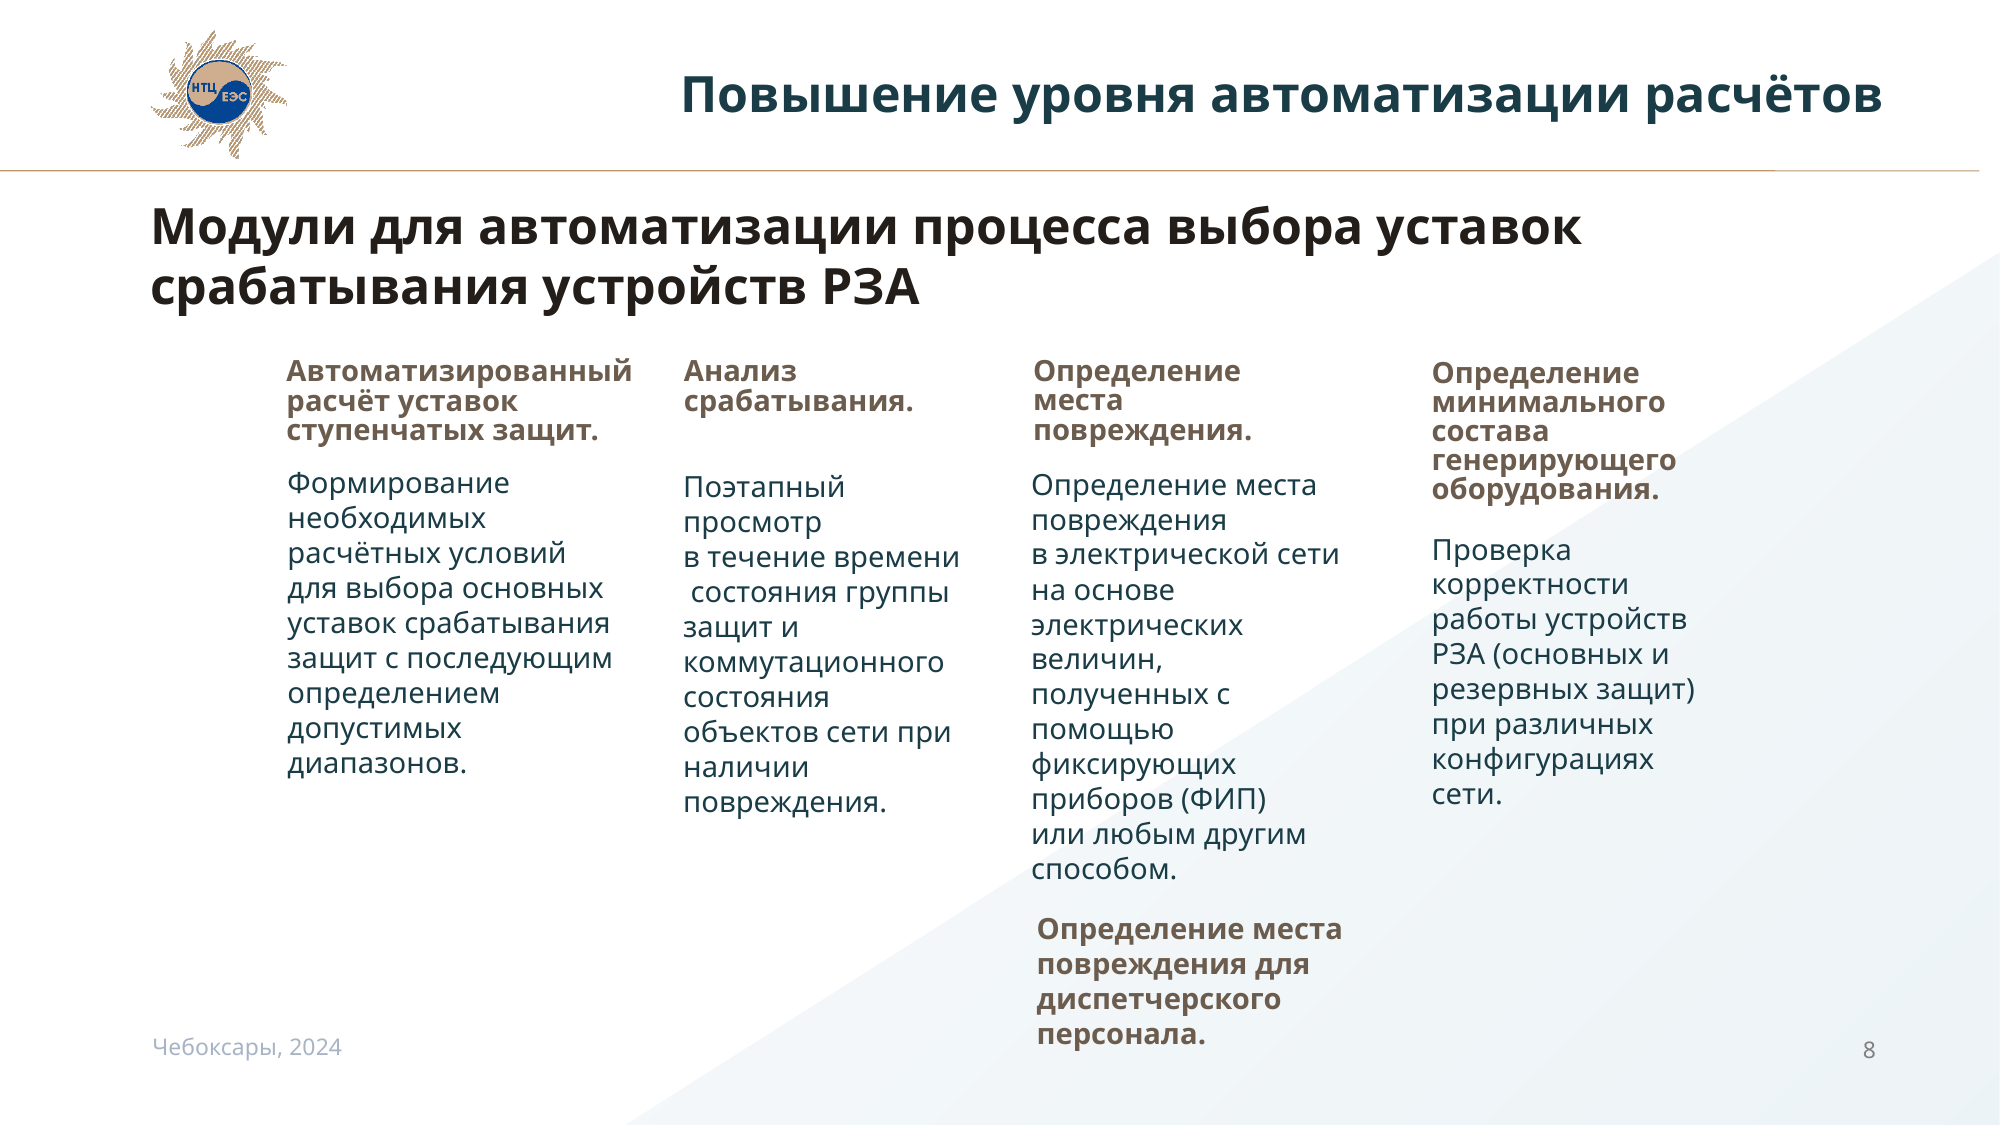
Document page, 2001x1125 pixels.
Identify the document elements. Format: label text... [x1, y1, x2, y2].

title Модули для автоматизации процесса выбора уставок срабатывания устройств РЗА [150, 194, 1886, 320]
text_box Анализ срабатывания. [669, 351, 982, 425]
text_box Определение места повреждения в электрической сети на основе электрических величин, полученных с помощью фиксирующих приборов (ФИП) или любым другим способом. [1016, 458, 1364, 851]
text_box Определение места повреждения. [1018, 350, 1329, 464]
text_box Поэтапный просмотр в течение времени состояния группы защит и коммутационного состояния объектов сети при наличии повреждения. [668, 461, 982, 835]
text_box Повышение уровня автоматизации расчётов [359, 56, 1885, 130]
text_box Чебоксары, 2024 [152, 1031, 832, 1070]
picture [149, 28, 287, 162]
slide_number 8 [1685, 1031, 1877, 1071]
text_box Определение места повреждения для диспетчерского персонала. [1036, 910, 1347, 1062]
text_box Определение минимального состава генерирующего оборудования. [1416, 352, 1713, 533]
text_box Автоматизированный расчёт уставок ступенчатых защит. [271, 351, 654, 471]
list Формирование необходимых расчётных условий для выбора основных уставок срабатывания защит с последующим определением допустимых диапазонов. [287, 471, 642, 798]
text_box Проверка корректности работы устройств РЗА (основных и резервных защит) при различных конфигурациях сети. [1416, 533, 1713, 840]
